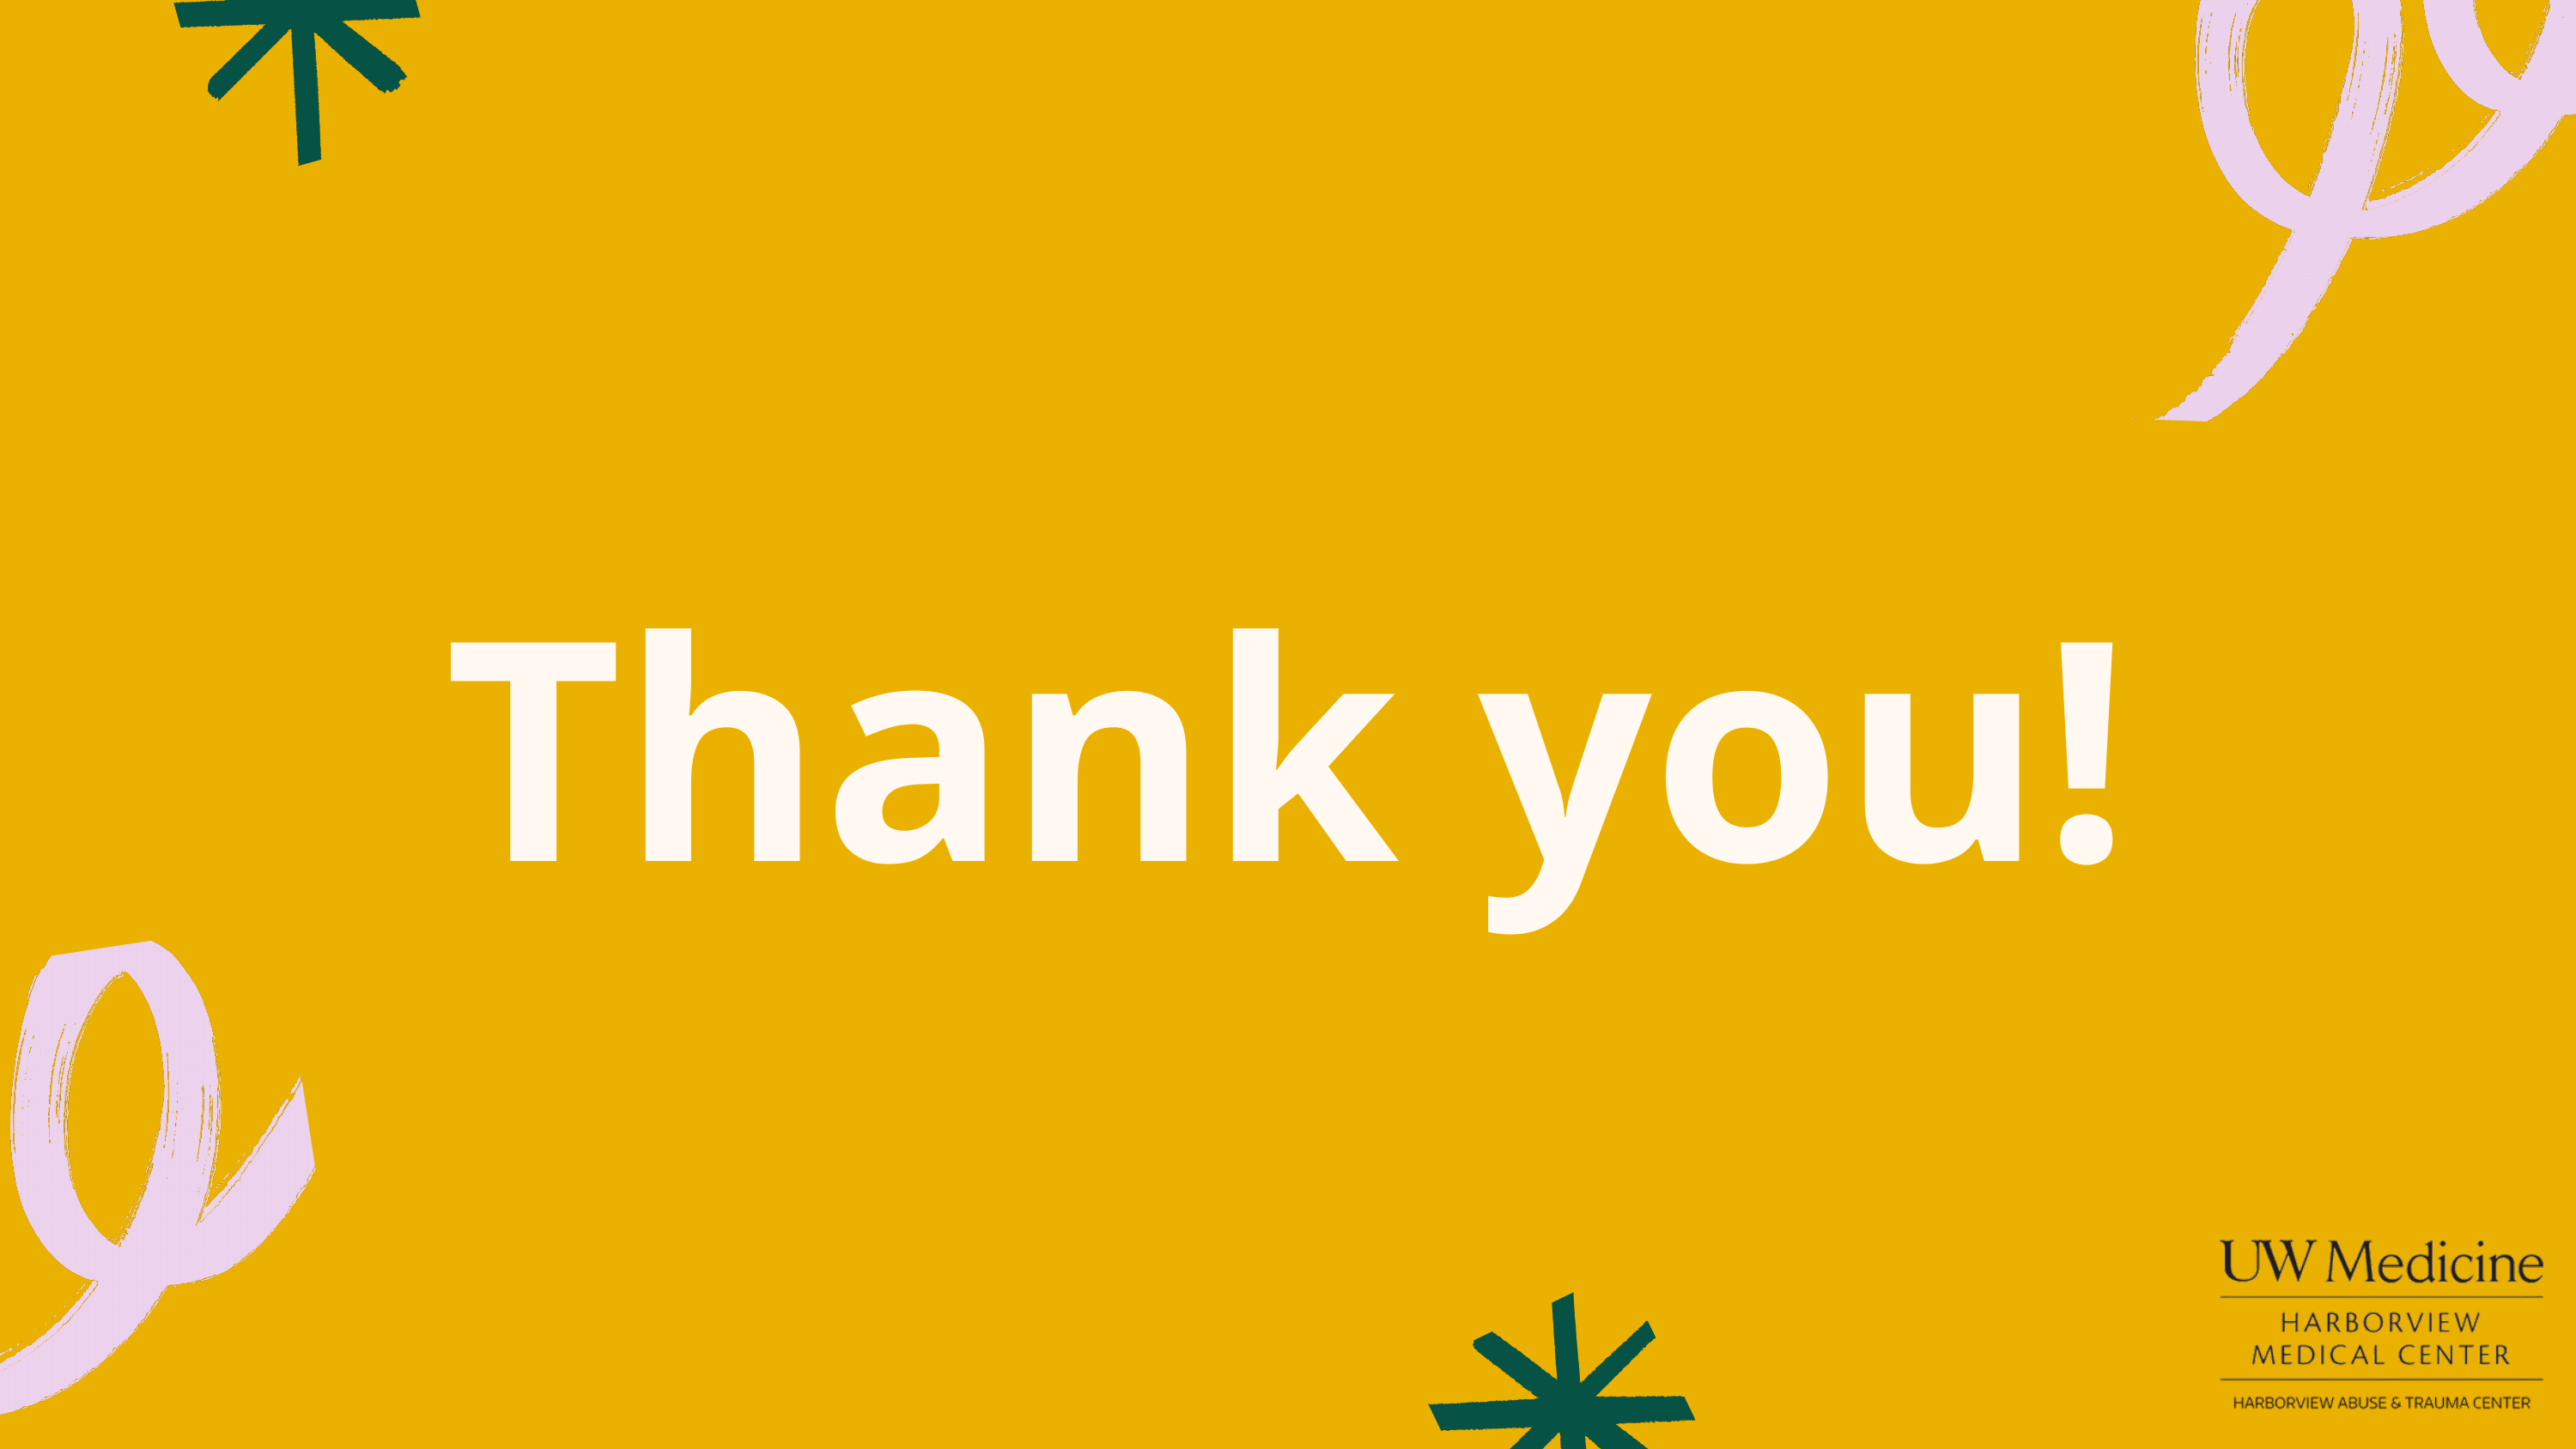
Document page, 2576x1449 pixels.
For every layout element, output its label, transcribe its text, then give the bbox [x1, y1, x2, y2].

text_box [1412, 1268, 1710, 1449]
text_box [173, 0, 451, 187]
text_box [2112, 0, 2576, 435]
text_box [0, 923, 359, 1449]
text_box [2188, 1216, 2576, 1449]
text_box Thank you! [243, 494, 2333, 923]
